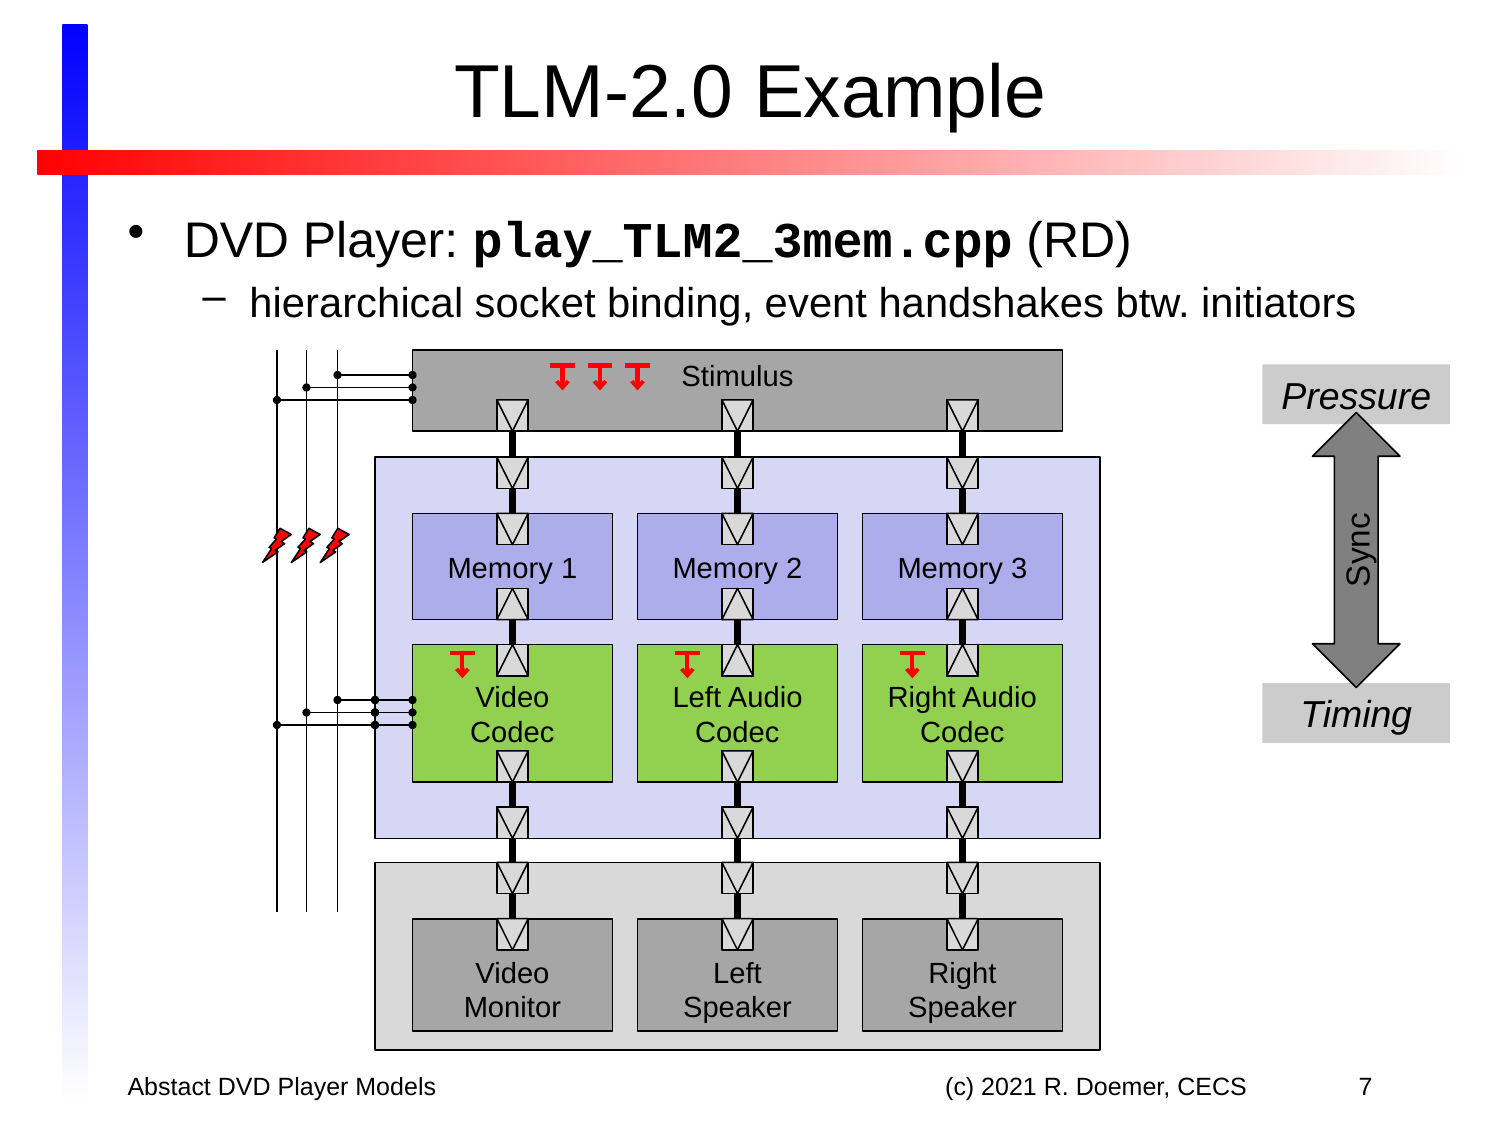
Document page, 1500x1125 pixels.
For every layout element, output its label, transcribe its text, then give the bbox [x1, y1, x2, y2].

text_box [899, 653, 926, 679]
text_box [946, 644, 979, 677]
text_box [721, 644, 754, 677]
text_box [262, 544, 272, 563]
text_box [320, 540, 333, 563]
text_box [946, 806, 979, 839]
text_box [946, 513, 979, 545]
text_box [307, 401, 337, 412]
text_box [496, 918, 529, 951]
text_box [946, 918, 979, 951]
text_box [587, 365, 613, 391]
text_box [291, 542, 302, 563]
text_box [721, 456, 754, 489]
text_box Stimulus [412, 349, 1063, 432]
text_box Video Monitor [412, 918, 613, 1032]
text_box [449, 653, 476, 679]
slide_number Abstact DVD Player Models [112, 1062, 774, 1100]
text_box Pressure [1262, 364, 1450, 425]
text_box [338, 388, 406, 399]
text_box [674, 653, 701, 679]
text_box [338, 726, 406, 737]
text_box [624, 365, 651, 391]
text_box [496, 513, 529, 545]
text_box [278, 726, 306, 737]
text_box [496, 750, 529, 783]
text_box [338, 702, 374, 712]
text_box Memory 1 [412, 513, 613, 620]
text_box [721, 862, 754, 894]
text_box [946, 750, 979, 783]
text_box Left Audio Codec [637, 644, 838, 783]
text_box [307, 713, 337, 724]
text_box [282, 529, 292, 541]
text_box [946, 862, 979, 894]
text_box [375, 1025, 1100, 1050]
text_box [496, 644, 529, 677]
text_box Sync [1312, 412, 1400, 688]
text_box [496, 588, 529, 620]
text_box Memory 2 [637, 513, 838, 620]
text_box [496, 862, 529, 894]
text_box [310, 528, 321, 547]
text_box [338, 713, 372, 724]
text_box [338, 377, 406, 387]
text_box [946, 399, 979, 432]
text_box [721, 918, 754, 951]
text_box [721, 750, 754, 783]
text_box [496, 806, 529, 839]
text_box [721, 806, 754, 839]
title TLM-2.0 Example [112, 24, 1388, 150]
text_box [946, 588, 979, 620]
slide_number 7 [1287, 1062, 1388, 1100]
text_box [496, 399, 529, 432]
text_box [307, 726, 337, 737]
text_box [496, 456, 529, 489]
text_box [721, 588, 754, 620]
text_box Right Speaker [862, 918, 1063, 1032]
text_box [338, 401, 407, 412]
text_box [278, 401, 306, 412]
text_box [549, 365, 576, 391]
text_box Right Audio Codec [862, 644, 1063, 783]
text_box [721, 513, 754, 545]
text_box Timing [1262, 683, 1450, 743]
list DVD Player: play_TLM2_3mem.cpp (RD) hierarchical socket binding, event handshakes btw. initiators [112, 200, 1388, 1025]
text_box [307, 388, 337, 399]
text_box Memory 3 [862, 513, 1063, 620]
text_box Left Speaker [637, 918, 838, 1032]
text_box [721, 399, 754, 432]
text_box Video Codec [412, 644, 613, 783]
text_box [341, 530, 350, 541]
footer (c) 2021 R. Doemer, CECS [774, 1062, 1263, 1100]
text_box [946, 456, 979, 489]
